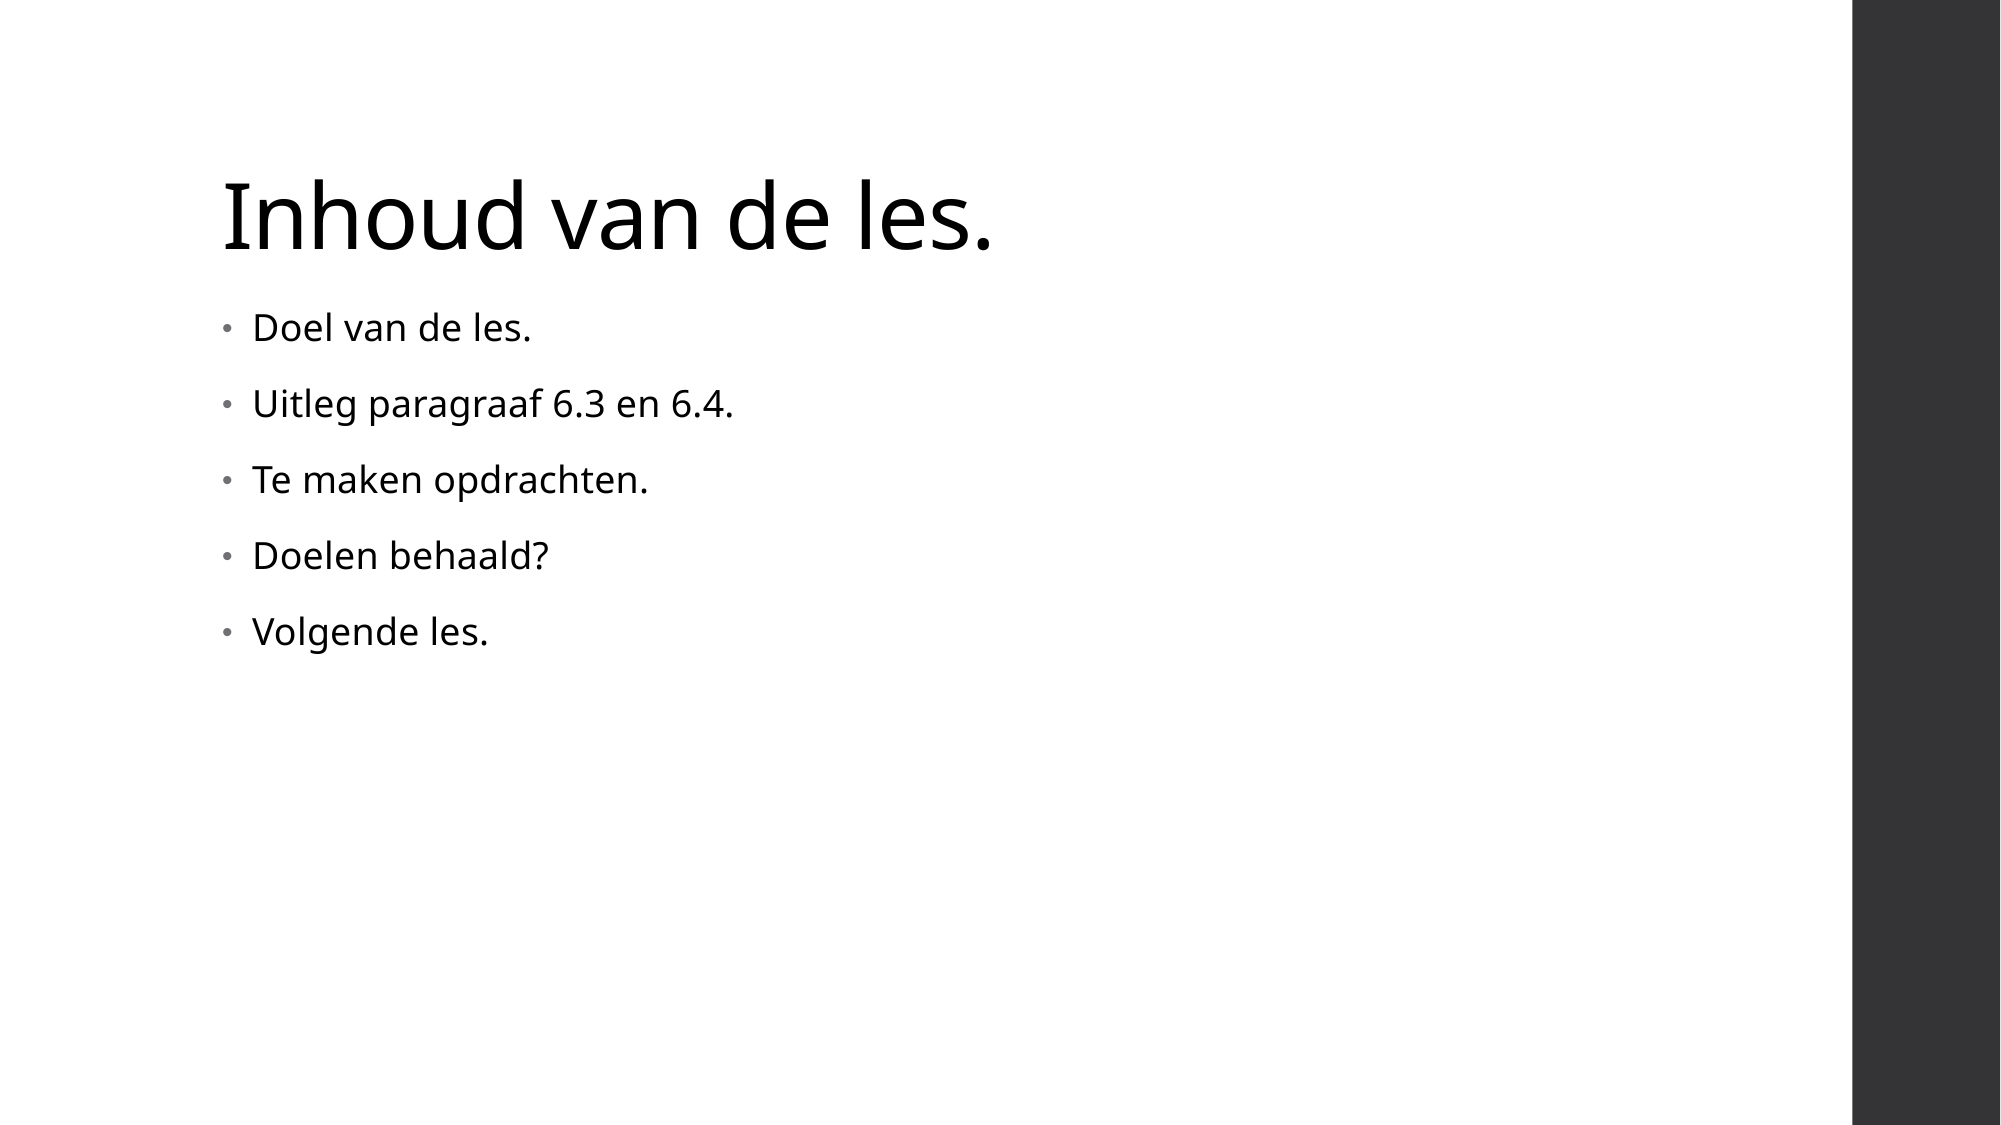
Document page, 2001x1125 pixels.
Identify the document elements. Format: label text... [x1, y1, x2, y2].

title Inhoud van de les. [206, 60, 1797, 278]
list Doel van de les. Uitleg paragraaf 6.3 en 6.4. Te maken opdrachten. Doelen behaald? Volgende les. [206, 299, 1617, 1014]
